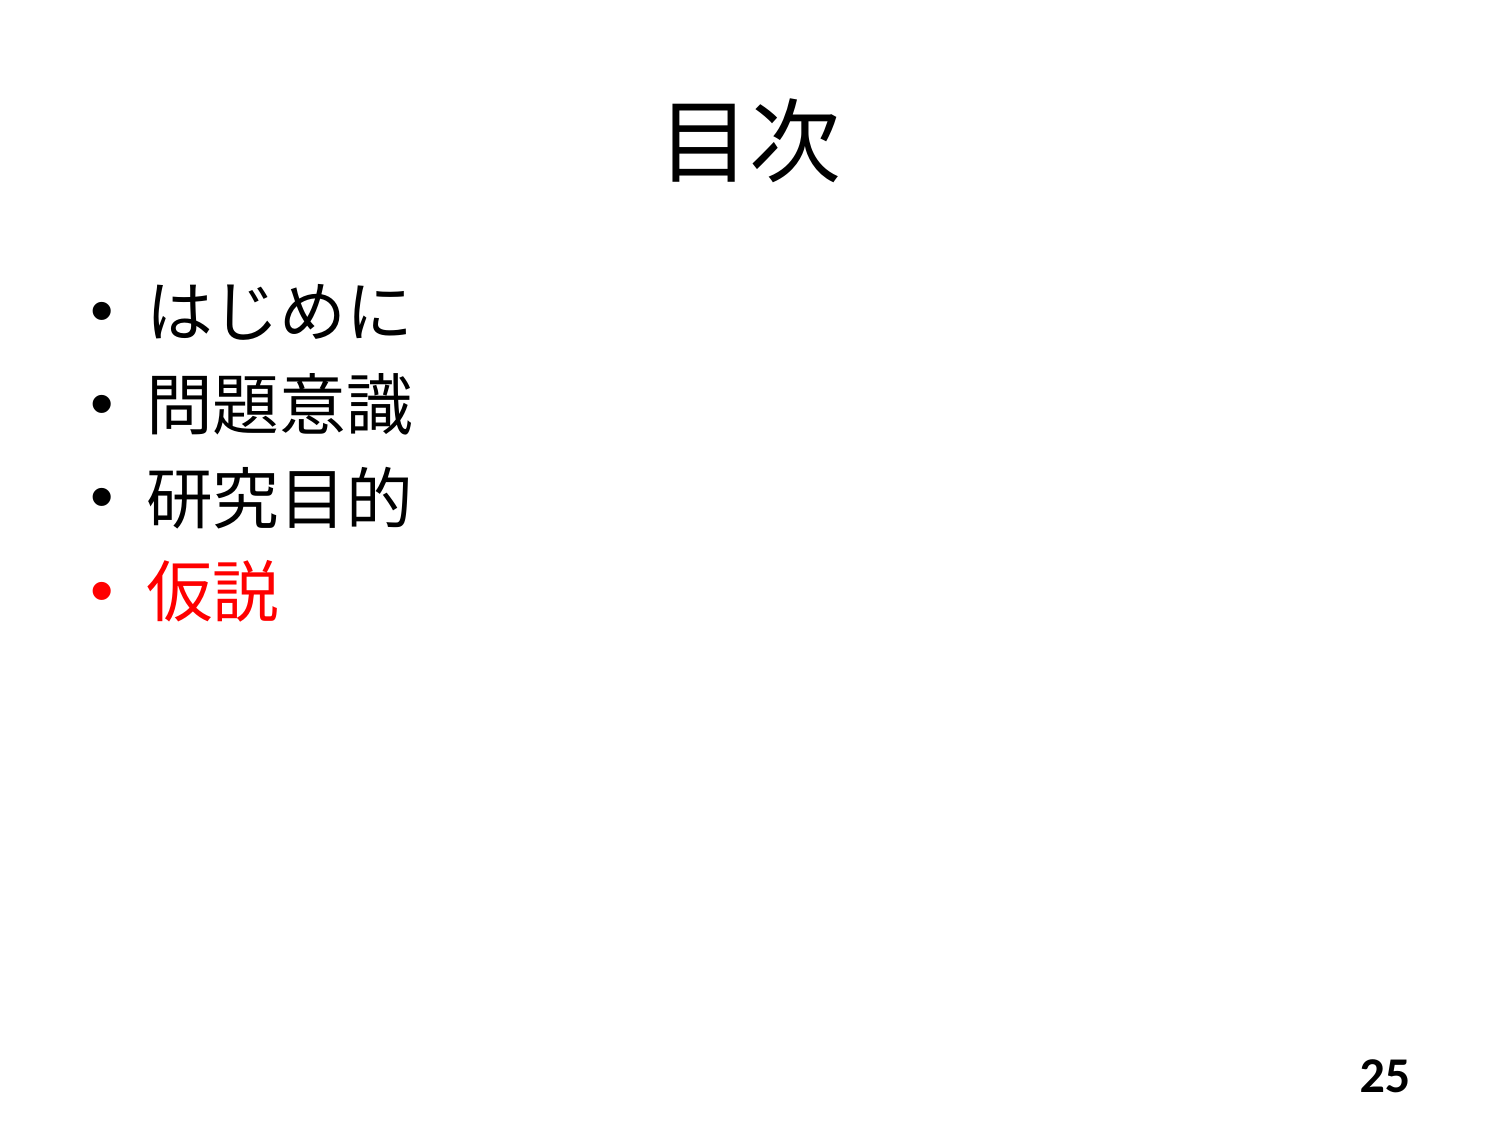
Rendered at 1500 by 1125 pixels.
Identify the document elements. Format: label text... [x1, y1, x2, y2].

slide_number 25 [1074, 1042, 1425, 1103]
title 目次 [75, 45, 1425, 233]
list はじめに 問題意識 研究目的 仮説 [75, 262, 1425, 1005]
